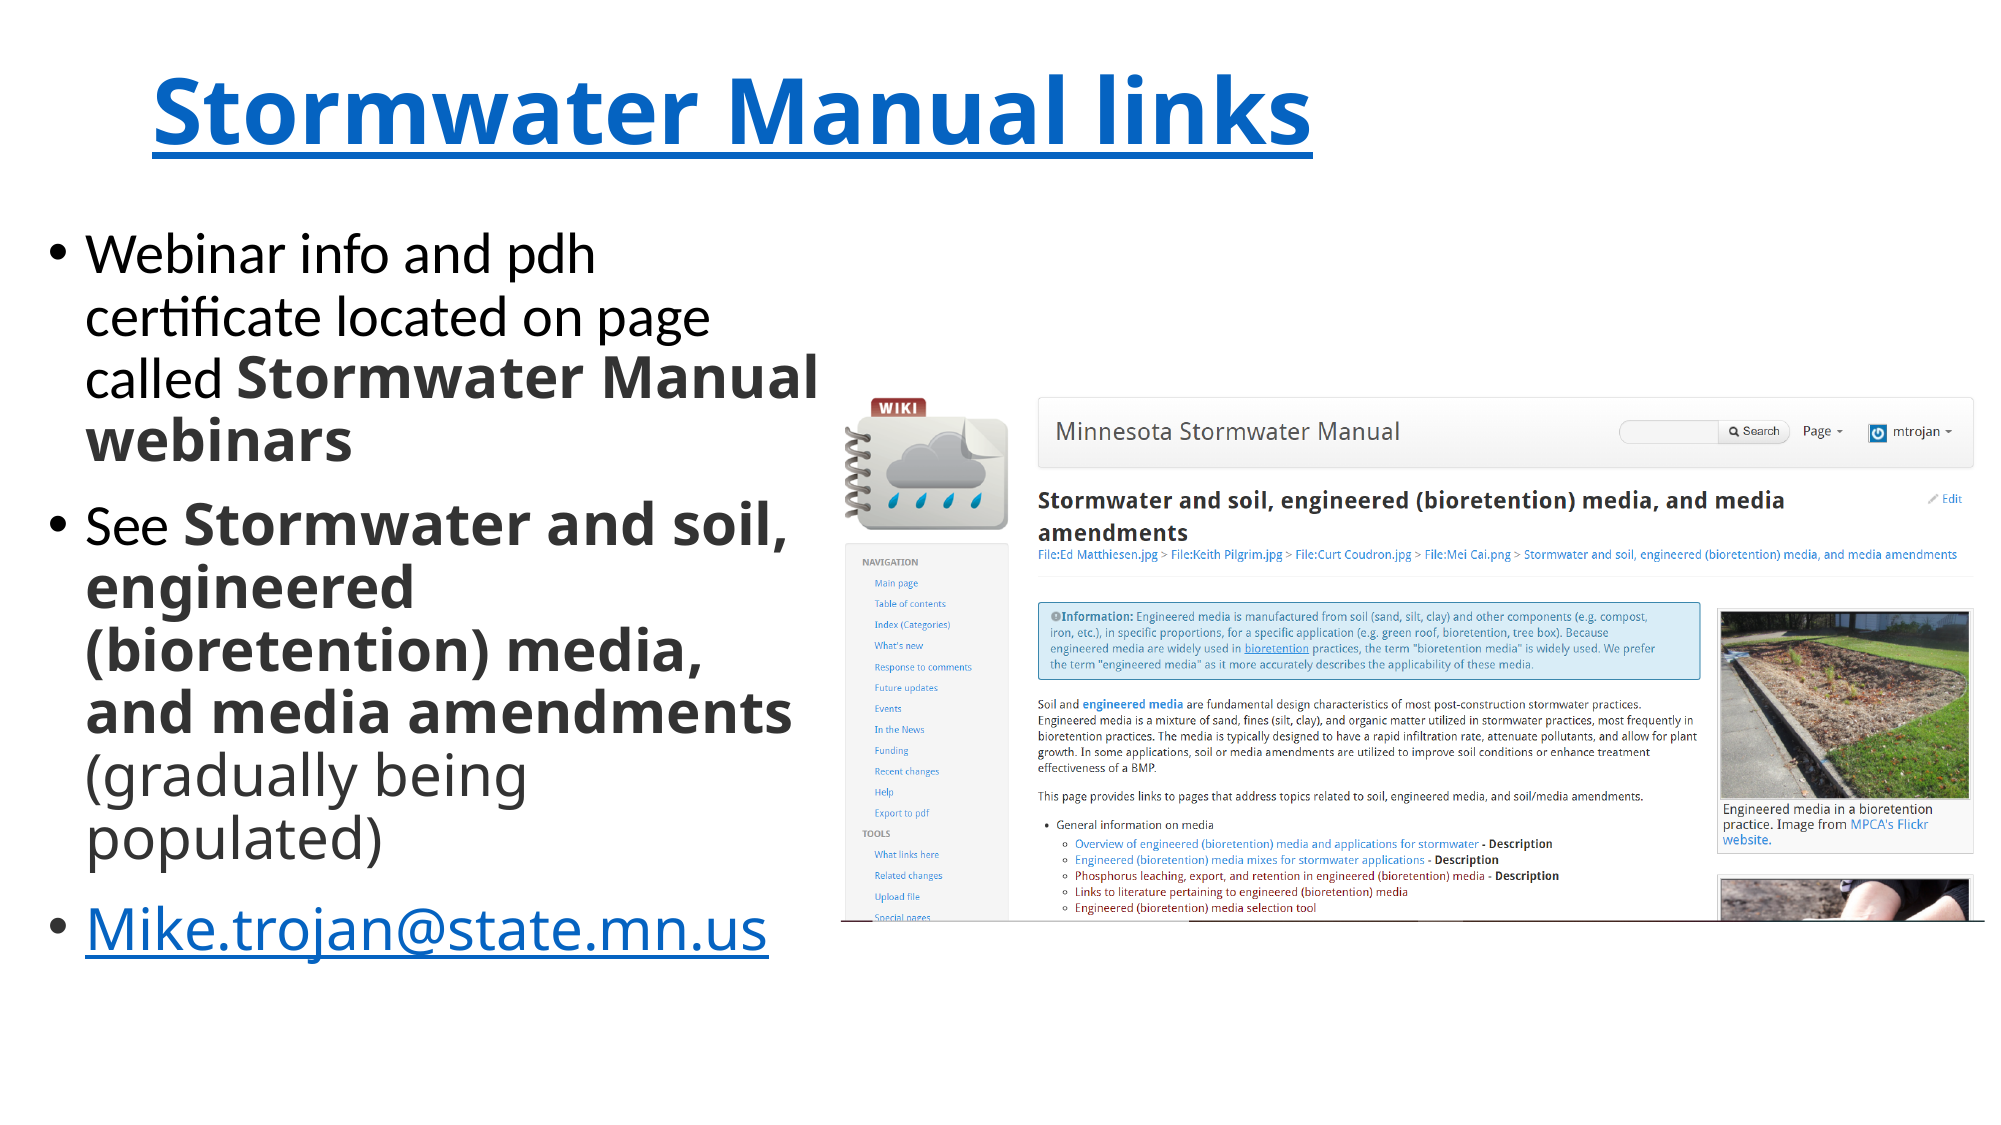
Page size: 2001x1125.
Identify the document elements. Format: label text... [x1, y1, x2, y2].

picture [840, 390, 1985, 922]
list Webinar info and pdh certificate located on page called Stormwater Manual webinars See Stormwater and soil, engineered (bioretention) media, and media amendments (gradually being populated) Mike.trojan@state.mn.us [32, 215, 841, 1079]
title Stormwater Manual links [137, 19, 1863, 204]
